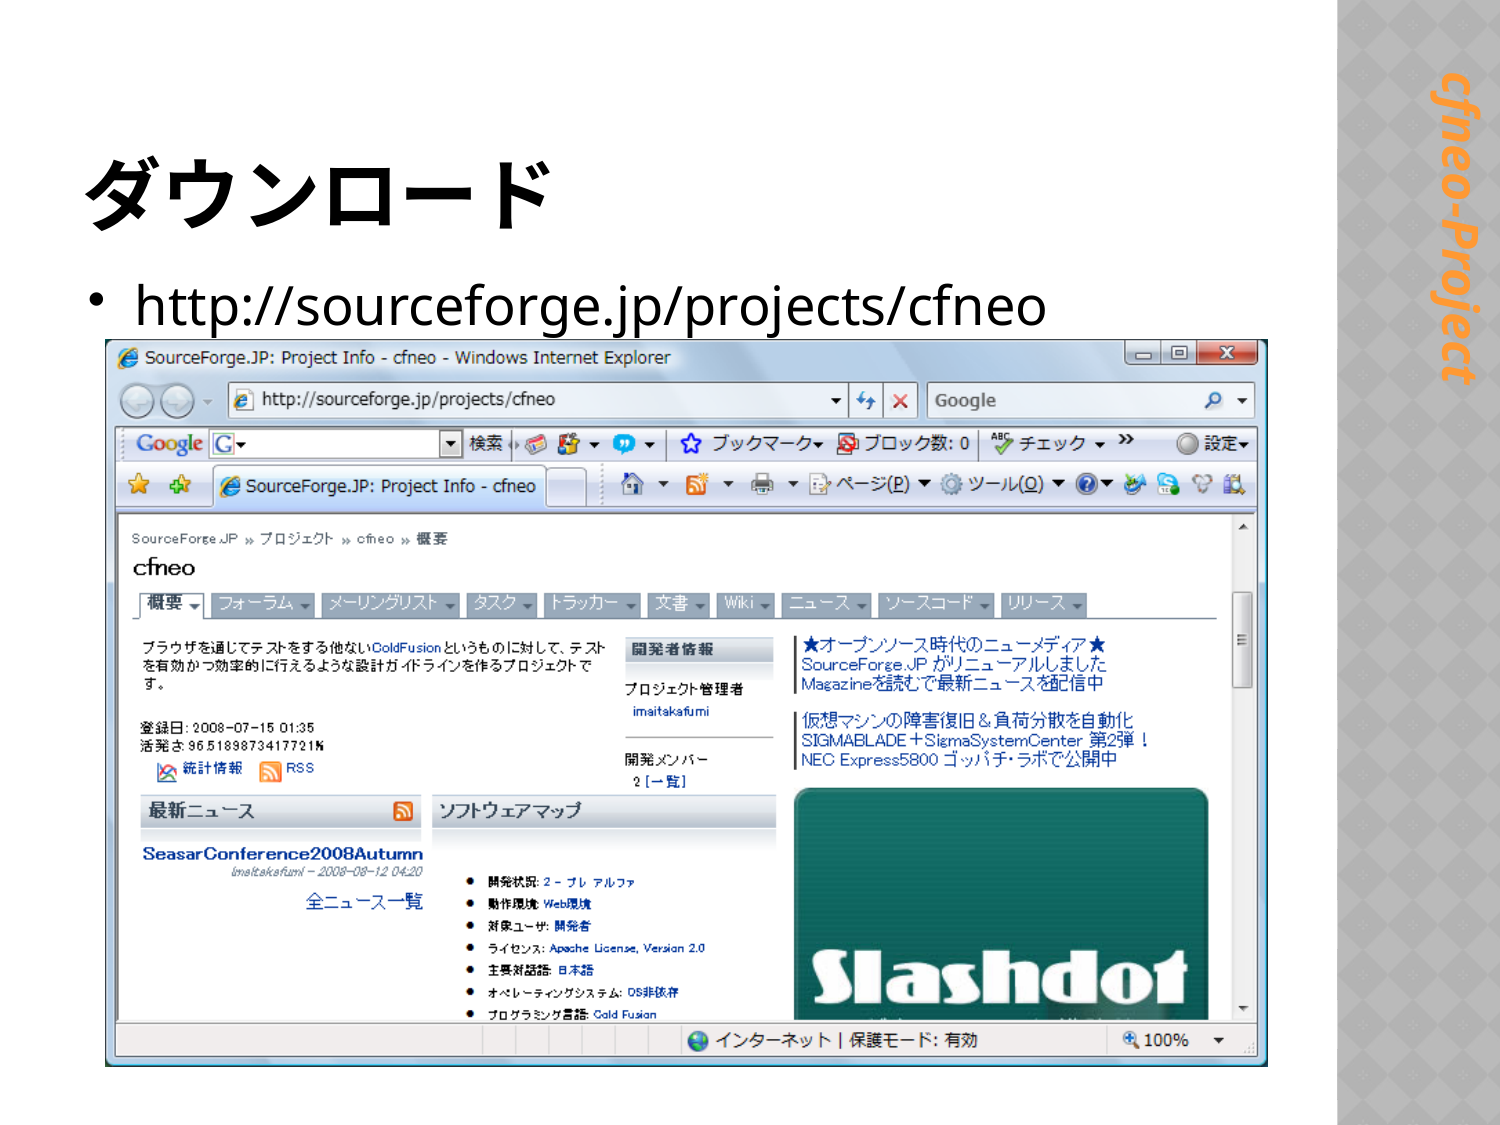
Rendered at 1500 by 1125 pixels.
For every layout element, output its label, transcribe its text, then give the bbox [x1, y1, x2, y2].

list http://sourceforge.jp/projects/cfneo [75, 264, 1263, 1059]
picture [104, 339, 1268, 1068]
title ダウンロード [75, 52, 1263, 240]
